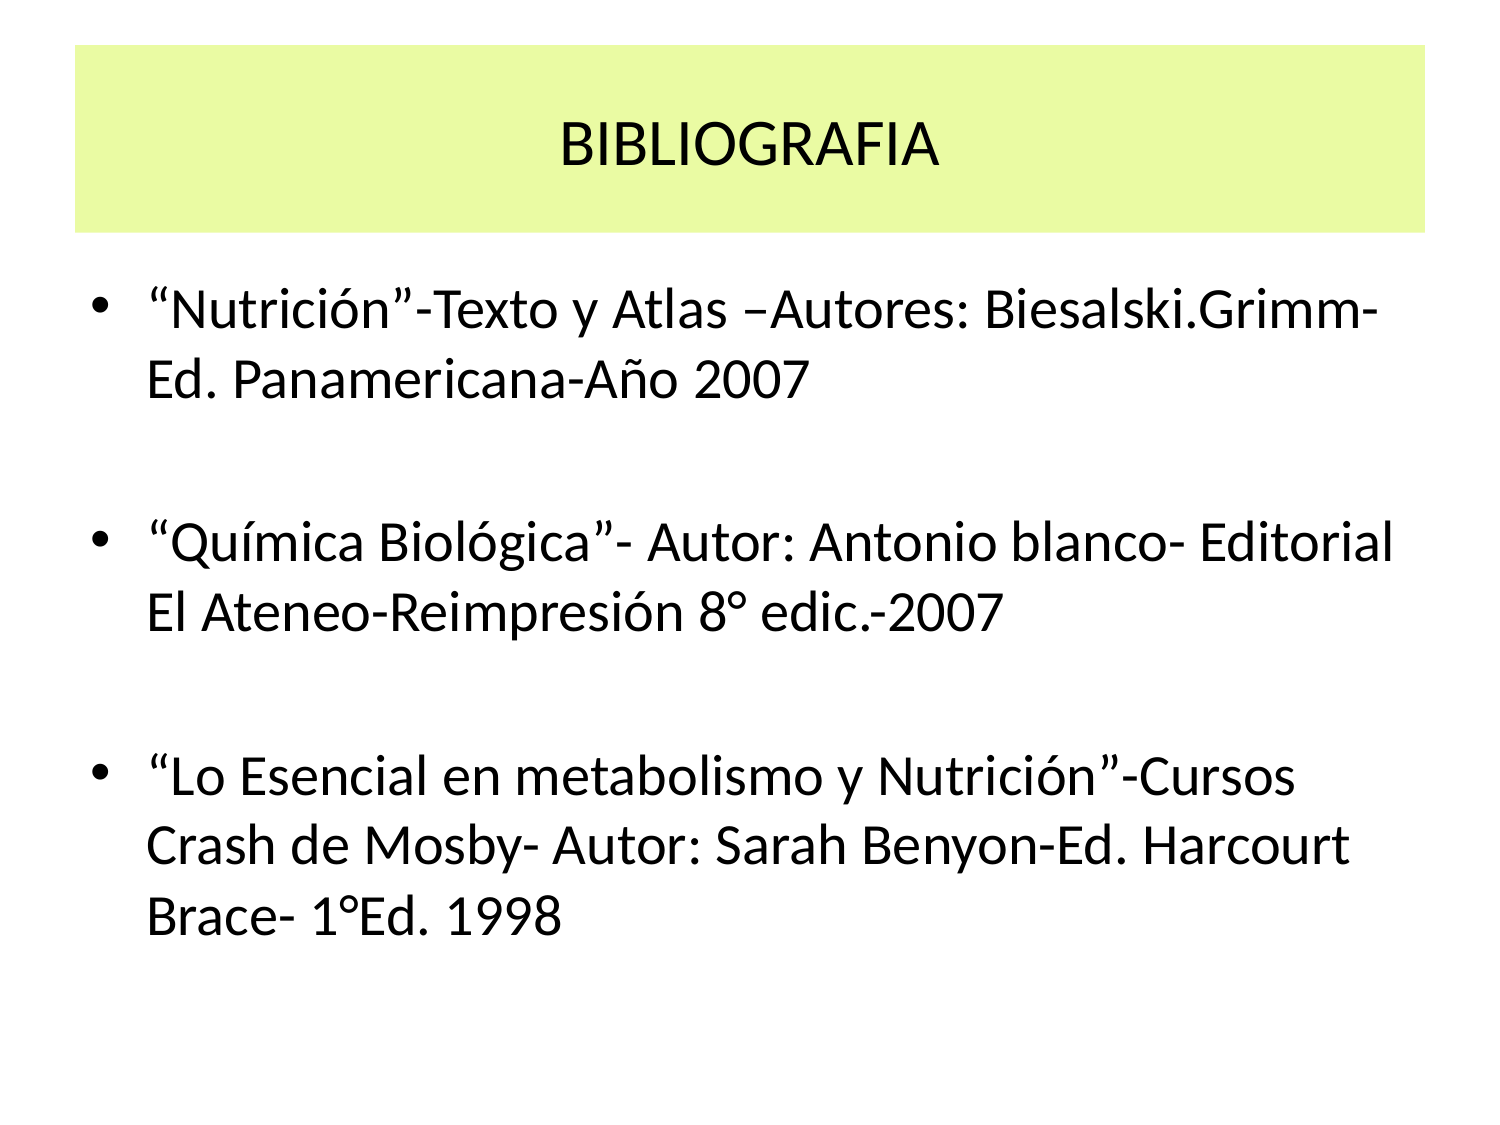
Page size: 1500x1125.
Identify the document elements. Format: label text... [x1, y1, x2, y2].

title BIBLIOGRAFIA [75, 45, 1425, 233]
list “Nutrición”-Texto y Atlas –Autores: Biesalski.Grimm- Ed. Panamericana-Año 2007 “Química Biológica”- Autor: Antonio blanco- Editorial El Ateneo-Reimpresión 8° edic.-2007 “Lo Esencial en metabolismo y Nutrición”-Cursos Crash de Mosby- Autor: Sarah Benyon-Ed. Harcourt Brace- 1°Ed. 1998 [75, 262, 1425, 1005]
